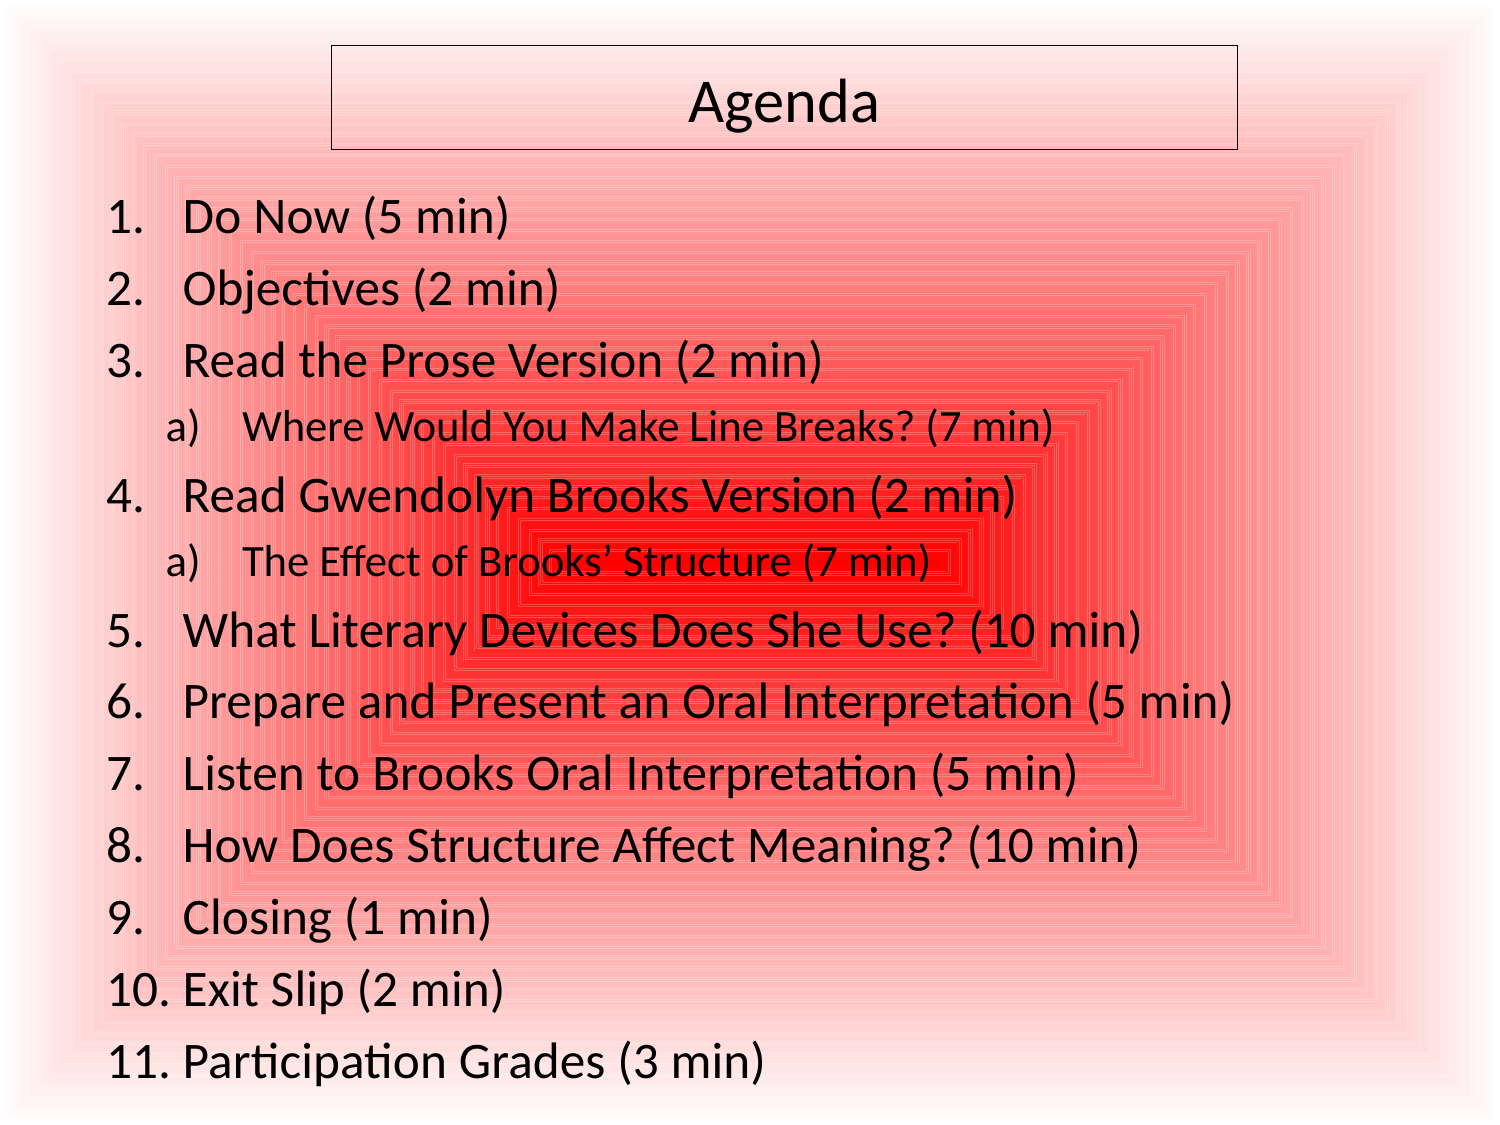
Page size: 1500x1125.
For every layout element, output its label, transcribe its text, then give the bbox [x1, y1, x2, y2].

list Do Now (5 min) Objectives (2 min) Read the Prose Version (2 min) Where Would You Make Line Breaks? (7 min) Read Gwendolyn Brooks Version (2 min) The Effect of Brooks’ Structure (7 min) What Literary Devices Does She Use? (10 min) Prepare and Present an Oral Interpretation (5 min) Listen to Brooks Oral Interpretation (5 min) How Does Structure Affect Meaning? (10 min) Closing (1 min) Exit Slip (2 min) Participation Grades (3 min) [75, 174, 1500, 1100]
text_box Agenda [331, 45, 1238, 150]
